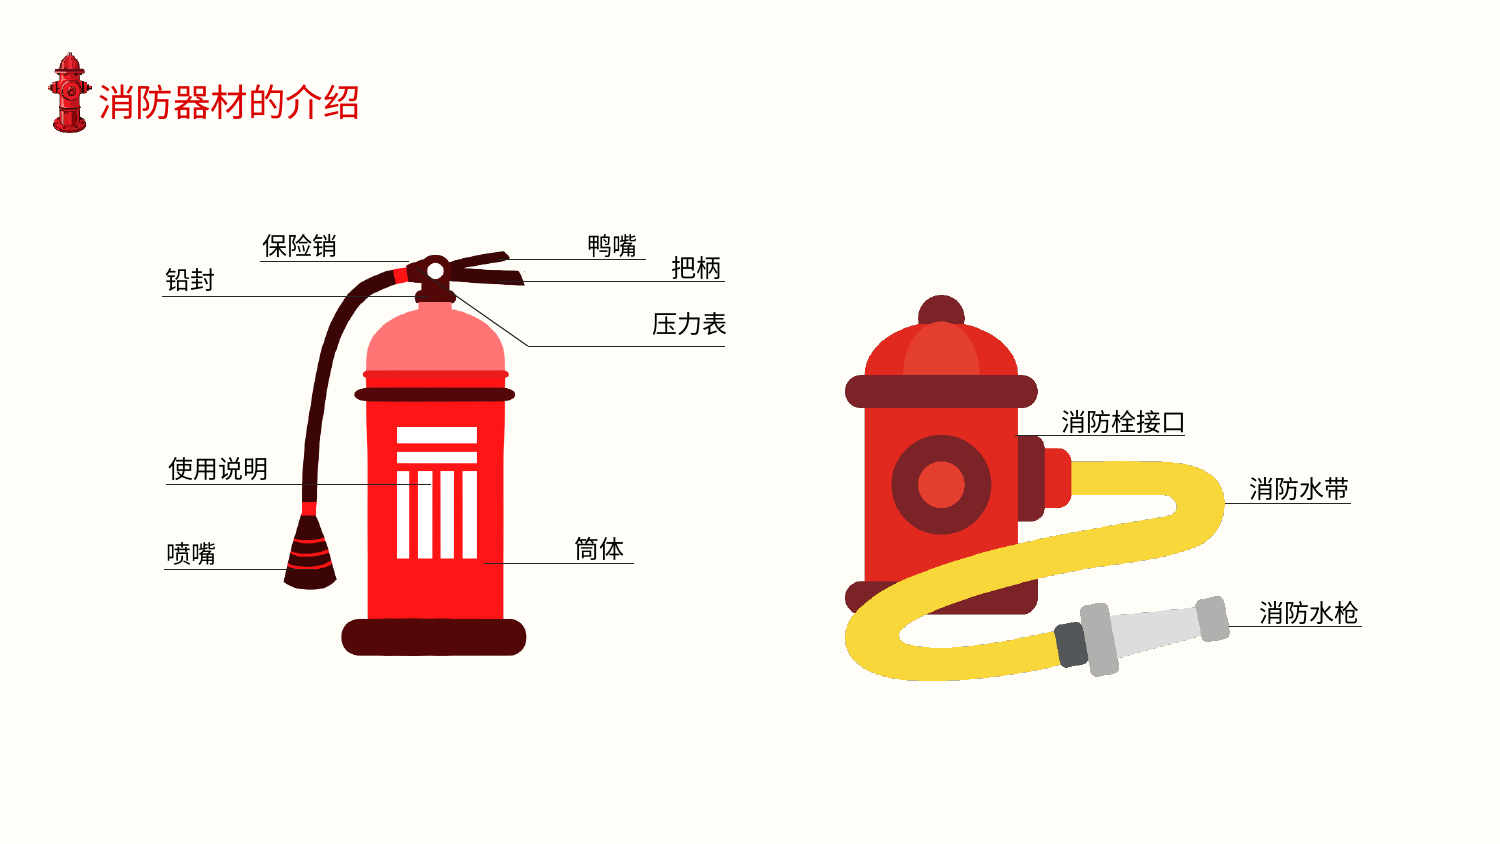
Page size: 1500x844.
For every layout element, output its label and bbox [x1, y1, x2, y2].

picture [37, 46, 102, 137]
text_box [669, 259, 1376, 724]
text_box [149, 221, 744, 697]
